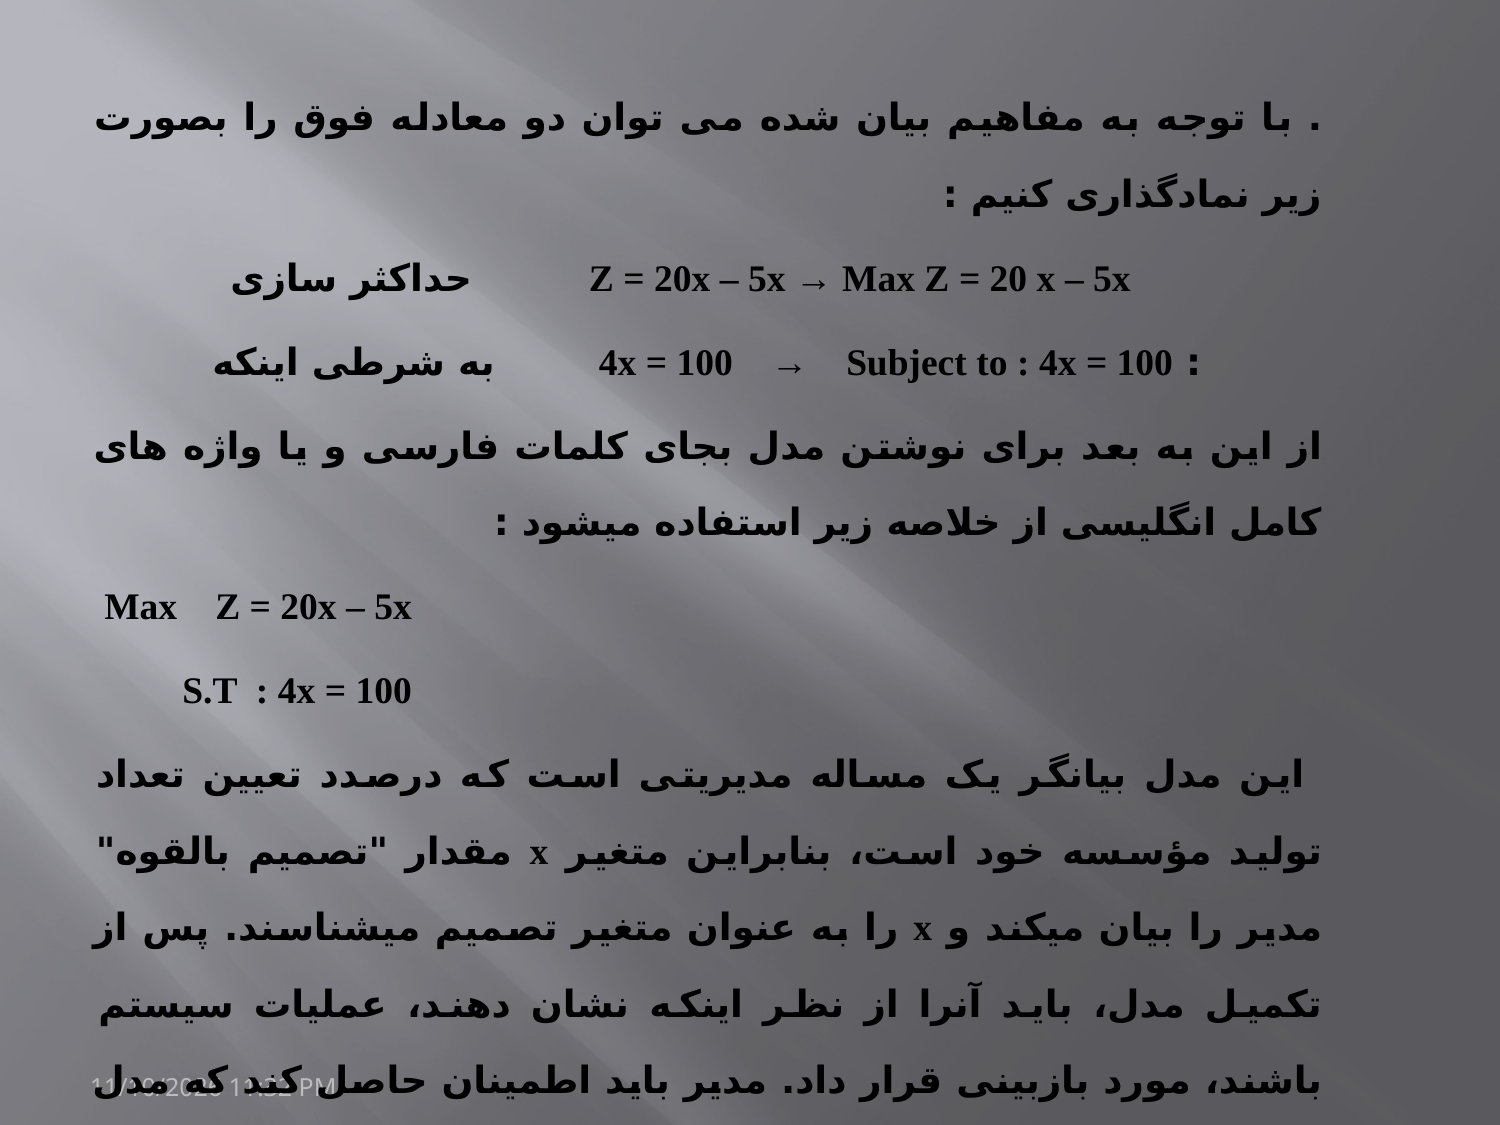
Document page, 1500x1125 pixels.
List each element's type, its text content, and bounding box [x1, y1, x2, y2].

slide_number 20/مارس/1 [75, 1052, 425, 1113]
list . با توجه به مفاهیم بیان شده می توان دو معادله فوق را بصورت زیر نمادگذاری کنیم : Z = 20x – 5x → Max Z = 20 x – 5x حداکثر سازی : 4x = 100 → Subject to : 4x = 100 به شرطی اینکه از این به بعد برای نوشتن مدل بجای کلمات فارسی و یا واژه های کامل انگلیسی از خلاصه زیر استفاده می­شود : Max Z = 20x – 5x S.T : 4x = 100 این مدل بیانگر یک مساله مدیریتی است که درصدد تعیین تعداد تولید مؤسسه خود است، بنابراین متغیر x مقدار "تصمیم بالقوه" مدیر را بیان می­کند و x را به عنوان متغیر تصمیم می­شناسند. پس از تکمیل مدل، باید آنرا از نظر اینکه نشان دهند، عملیات سیستم باشند، مورد بازبینی قرار داد. مدیر باید اطمینان حاصل کند که مدل ساخته شده بیانگر رفتار واقعی سیستم است. [76, 54, 1427, 1106]
